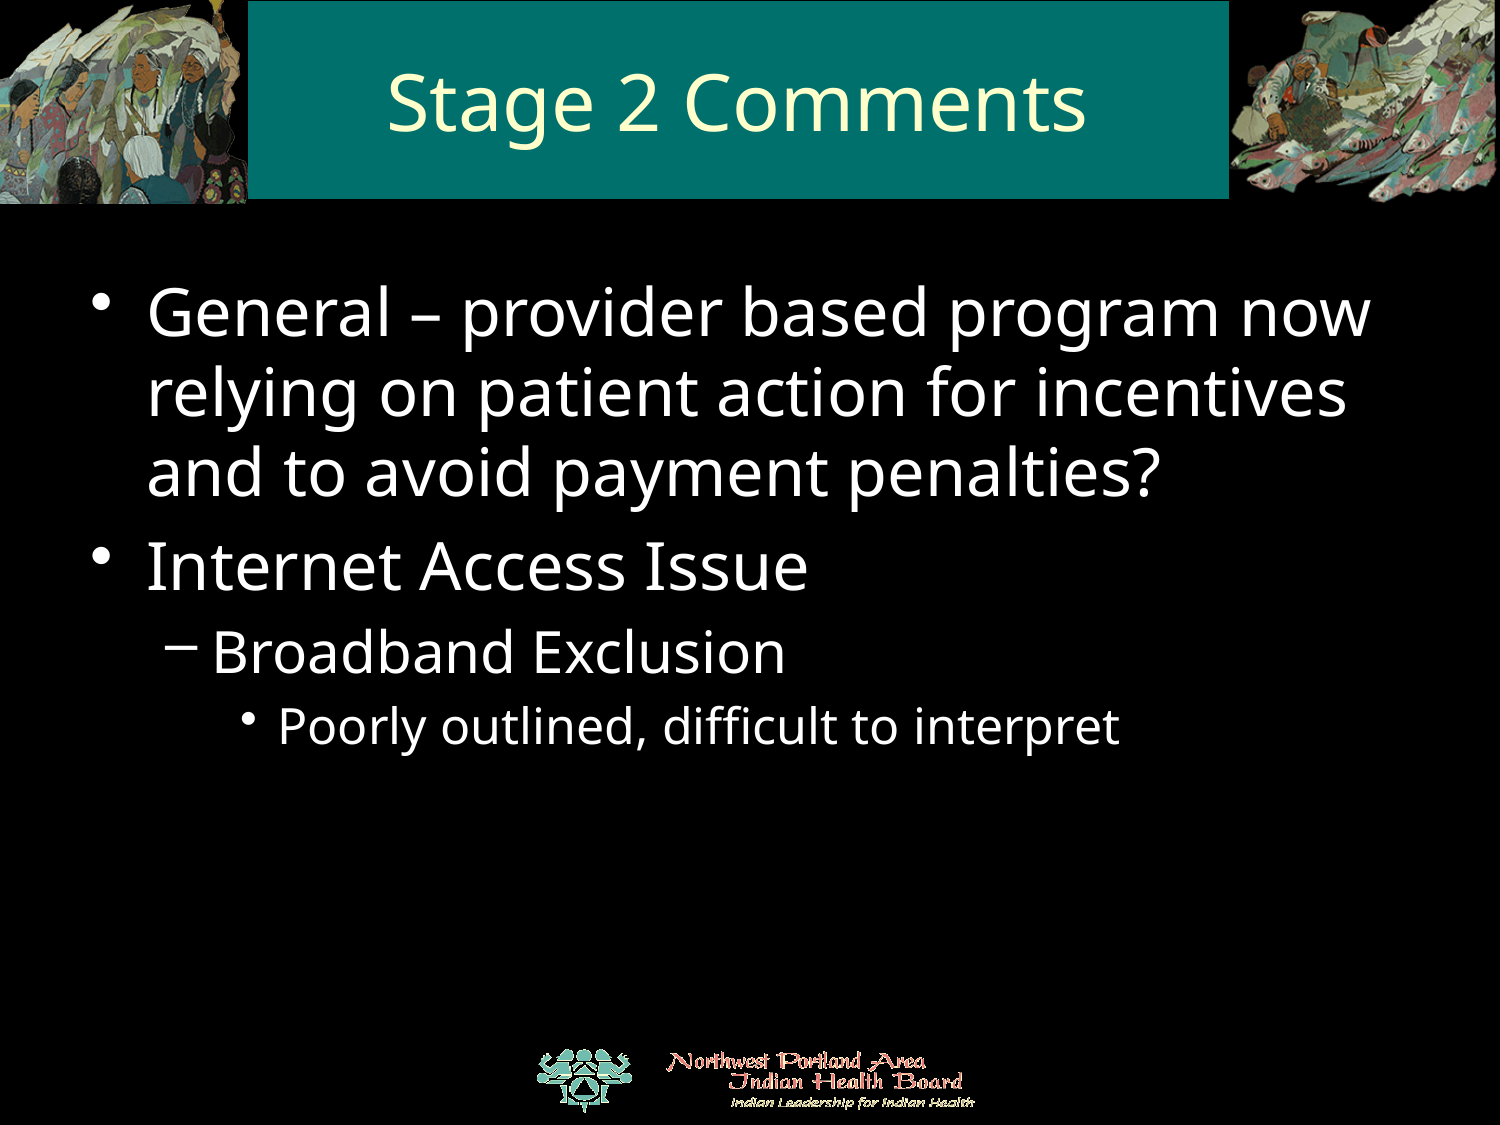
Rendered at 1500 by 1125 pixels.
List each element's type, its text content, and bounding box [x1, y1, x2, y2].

title Stage 2 Comments [249, 0, 1226, 201]
picture [0, 0, 248, 204]
picture [1229, 0, 1500, 204]
list General – provider based program now relying on patient action for incentives and to avoid payment penalties? Internet Access Issue Broadband Exclusion Poorly outlined, difficult to interpret [75, 262, 1425, 1005]
picture [537, 1049, 975, 1113]
